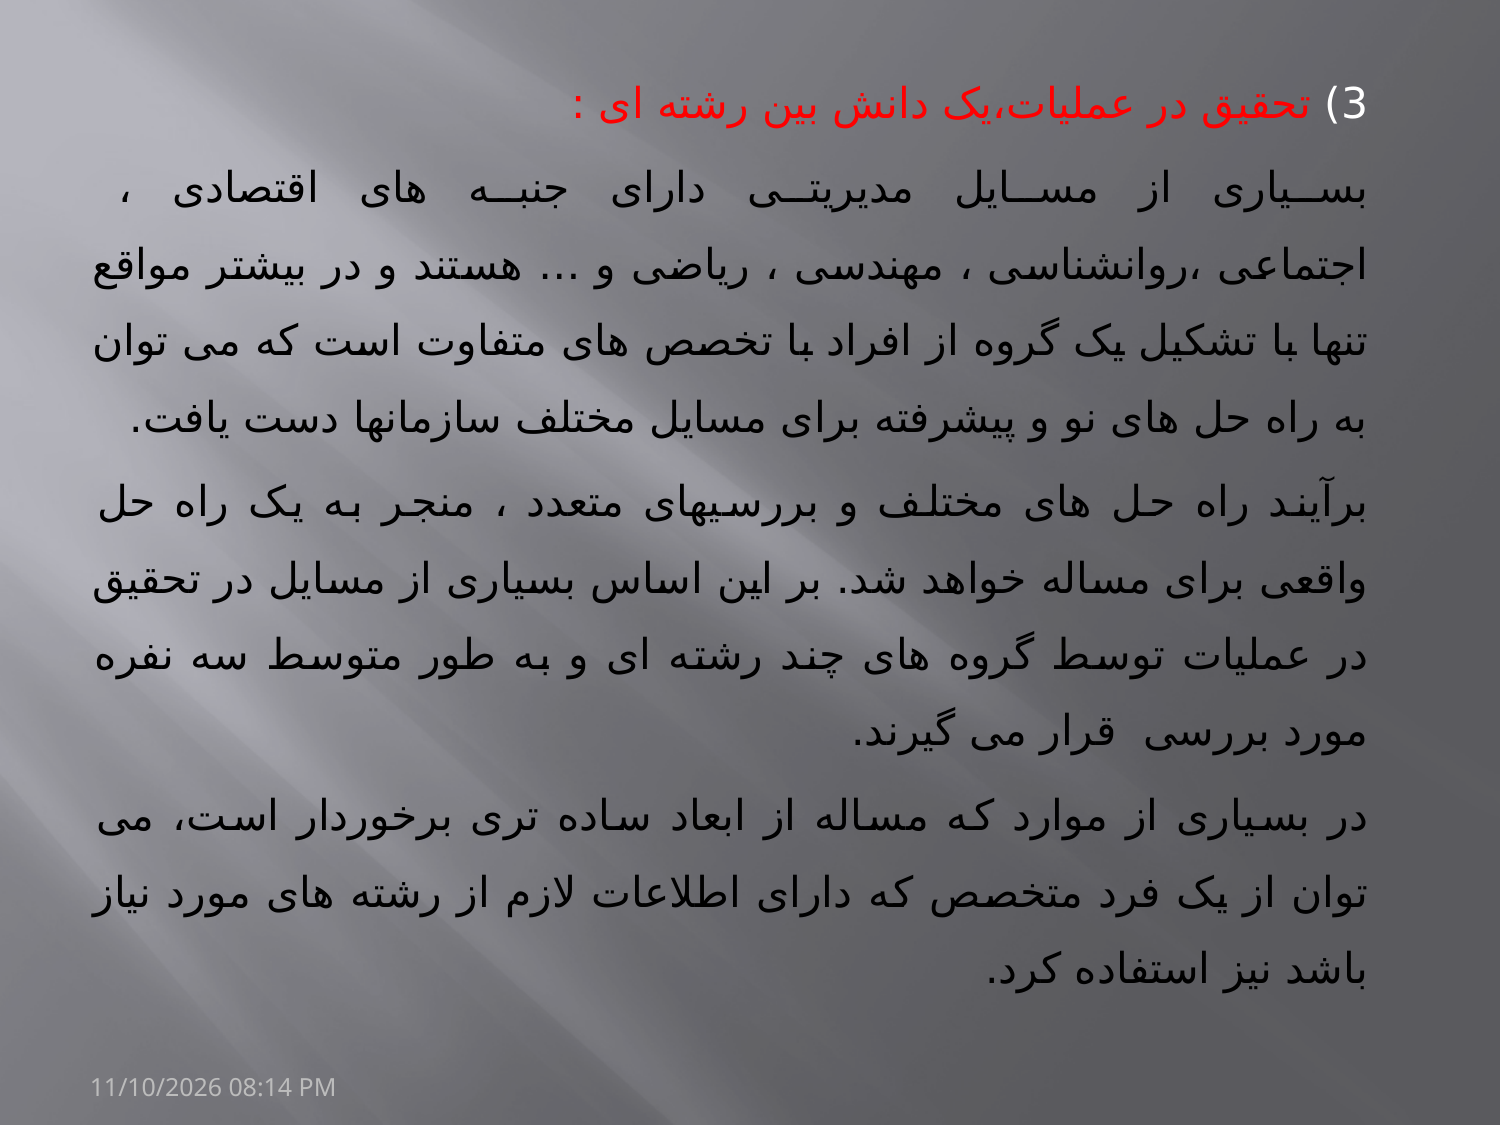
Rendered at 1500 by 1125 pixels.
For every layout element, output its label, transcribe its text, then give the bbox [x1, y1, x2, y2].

list 3) تحقیق در عملیات،یک دانش بین رشته ای : بسیاری از مسایل مدیریتی دارای جنبه های اقتصادی ، اجتماعی ،روانشناسی ، مهندسی ، ریاضی و … هستند و در بیشتر مواقع تنها با تشکیل یک گروه از افراد با تخصص های متفاوت است که می توان به راه حل های نو و پیشرفته برای مسایل مختلف سازمانها دست یافت. برآیند راه حل های مختلف و بررسیهای متعدد ، منجر به یک راه حل واقعی برای مساله خواهد شد. بر این اساس بسیاری از مسایل در تحقیق در عملیات توسط گروه های چند رشته ای و به طور متوسط سه نفره مورد بررسی قرار می گیرند. در بسیاری از موارد که مساله از ابعاد ساده تری برخوردار است، می توان از یک فرد متخصص که دارای اطلاعات لازم از رشته های مورد نیاز باشد نیز استفاده کرد. [76, 42, 1461, 1059]
slide_number 20/مارس/1 [75, 1052, 425, 1113]
